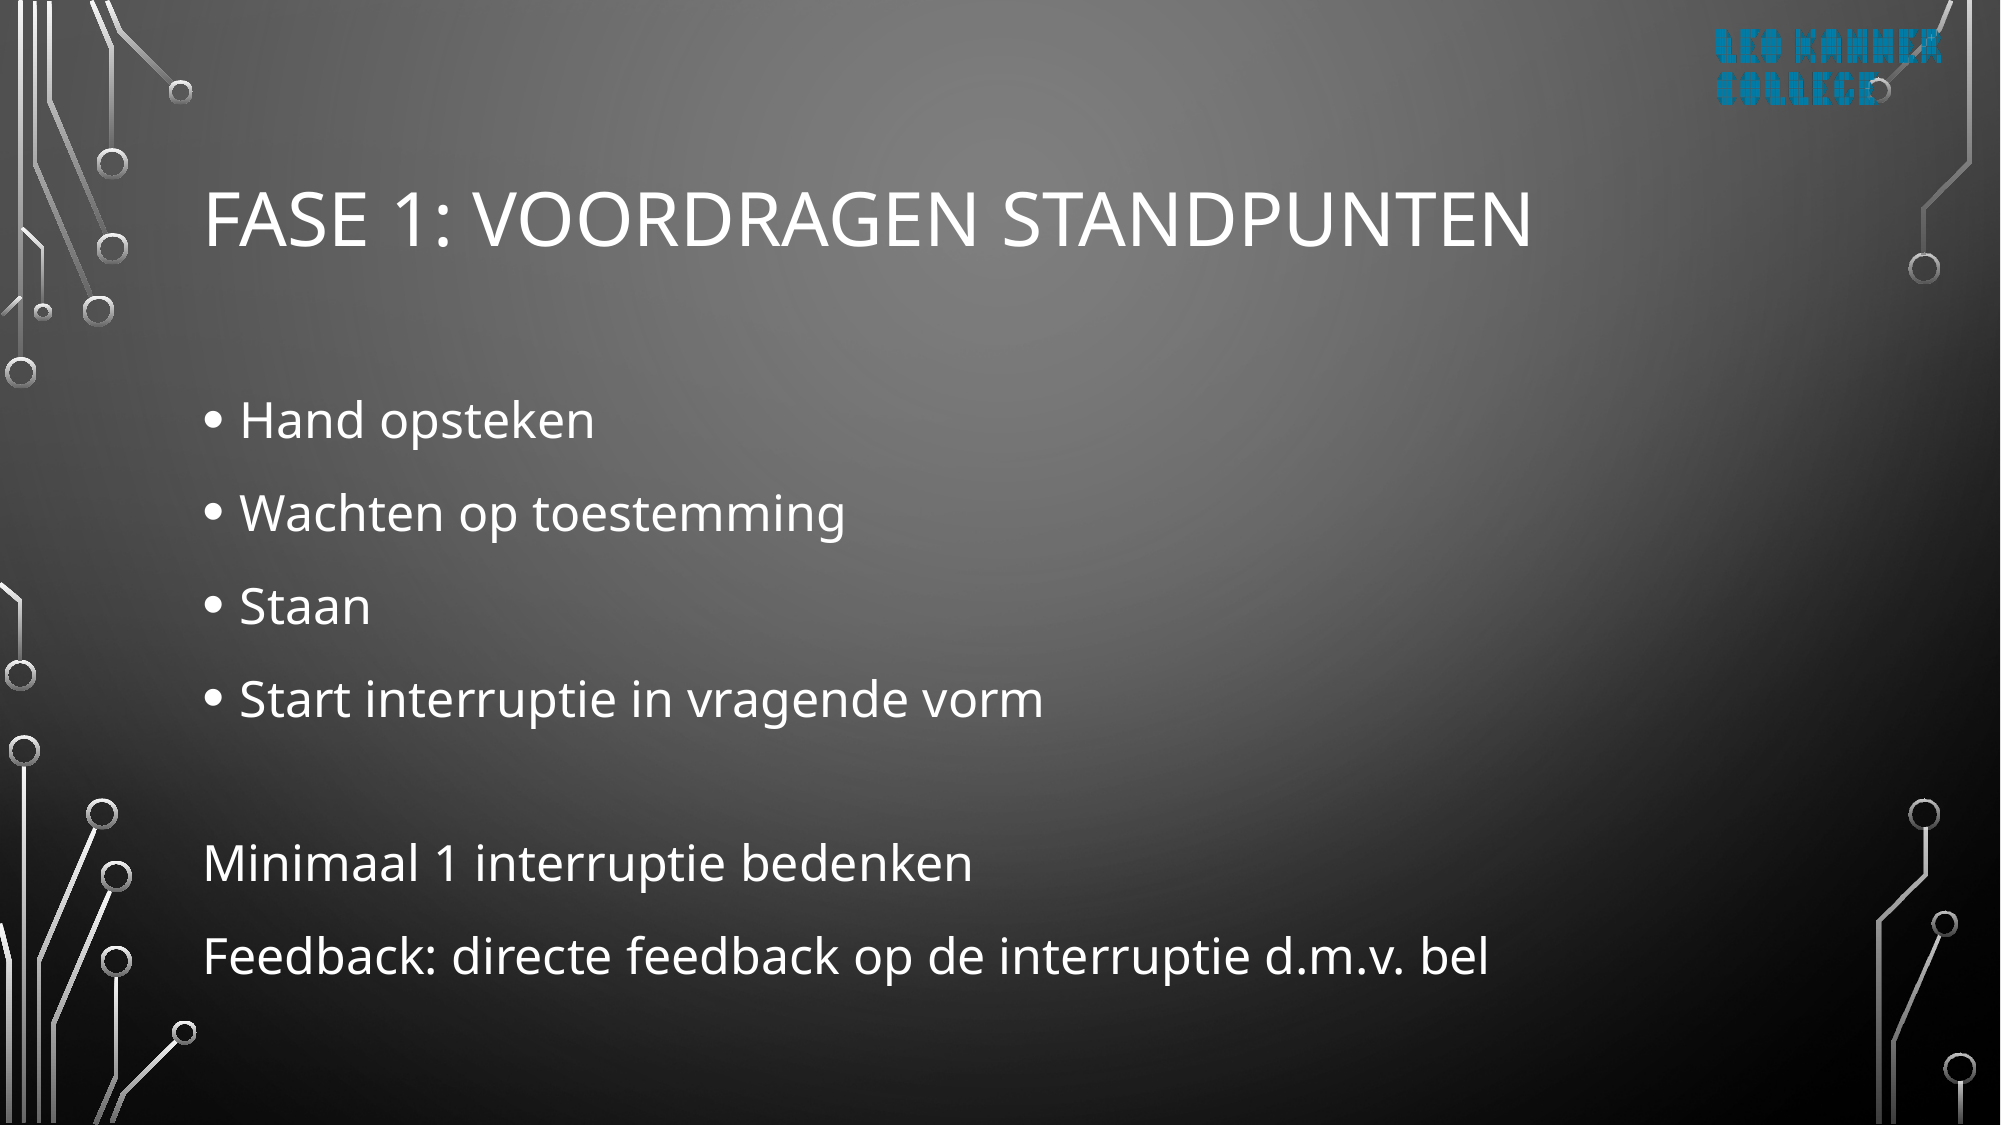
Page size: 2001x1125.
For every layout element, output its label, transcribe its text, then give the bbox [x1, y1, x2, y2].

list Hand opsteken Wachten op toestemming Staan Start interruptie in vragende vorm Minimaal 1 interruptie bedenken Feedback: directe feedback op de interruptie d.m.v. bel [187, 369, 1813, 1024]
picture [1801, 29, 1810, 37]
title Fase 1: VOORDRAGEN standpunten [187, 101, 1813, 344]
picture [1716, 29, 1941, 106]
picture [1937, 41, 1941, 51]
